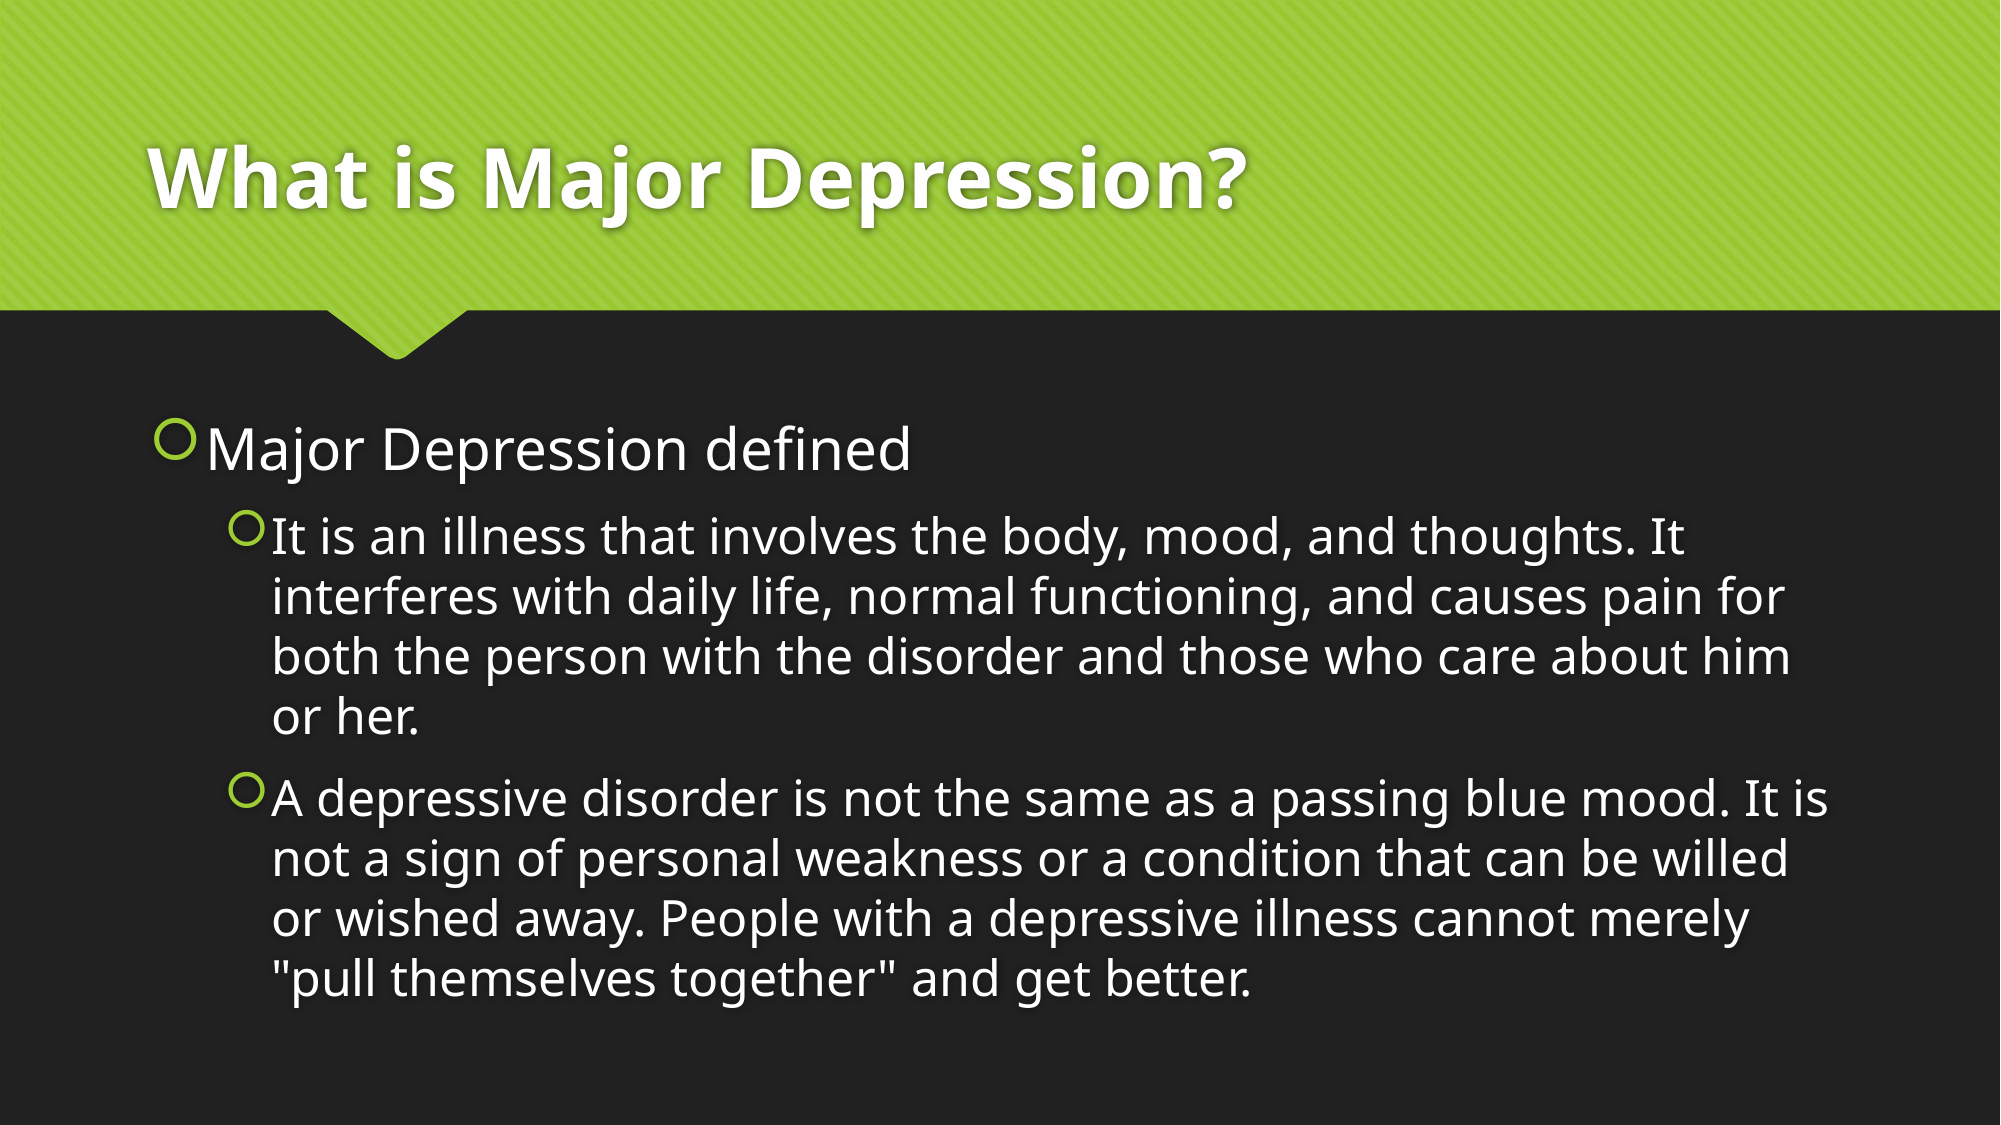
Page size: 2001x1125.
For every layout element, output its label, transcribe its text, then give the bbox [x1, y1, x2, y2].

list Major Depression defined It is an illness that involves the body, mood, and thoughts. It interferes with daily life, normal functioning, and causes pain for both the person with the disorder and those who care about him or her. A depressive disorder is not the same as a passing blue mood. It is not a sign of personal weakness or a condition that can be willed or wished away. People with a depressive illness cannot merely "pull themselves together" and get better. [134, 364, 1866, 1055]
title What is Major Depression? [132, 73, 1868, 233]
